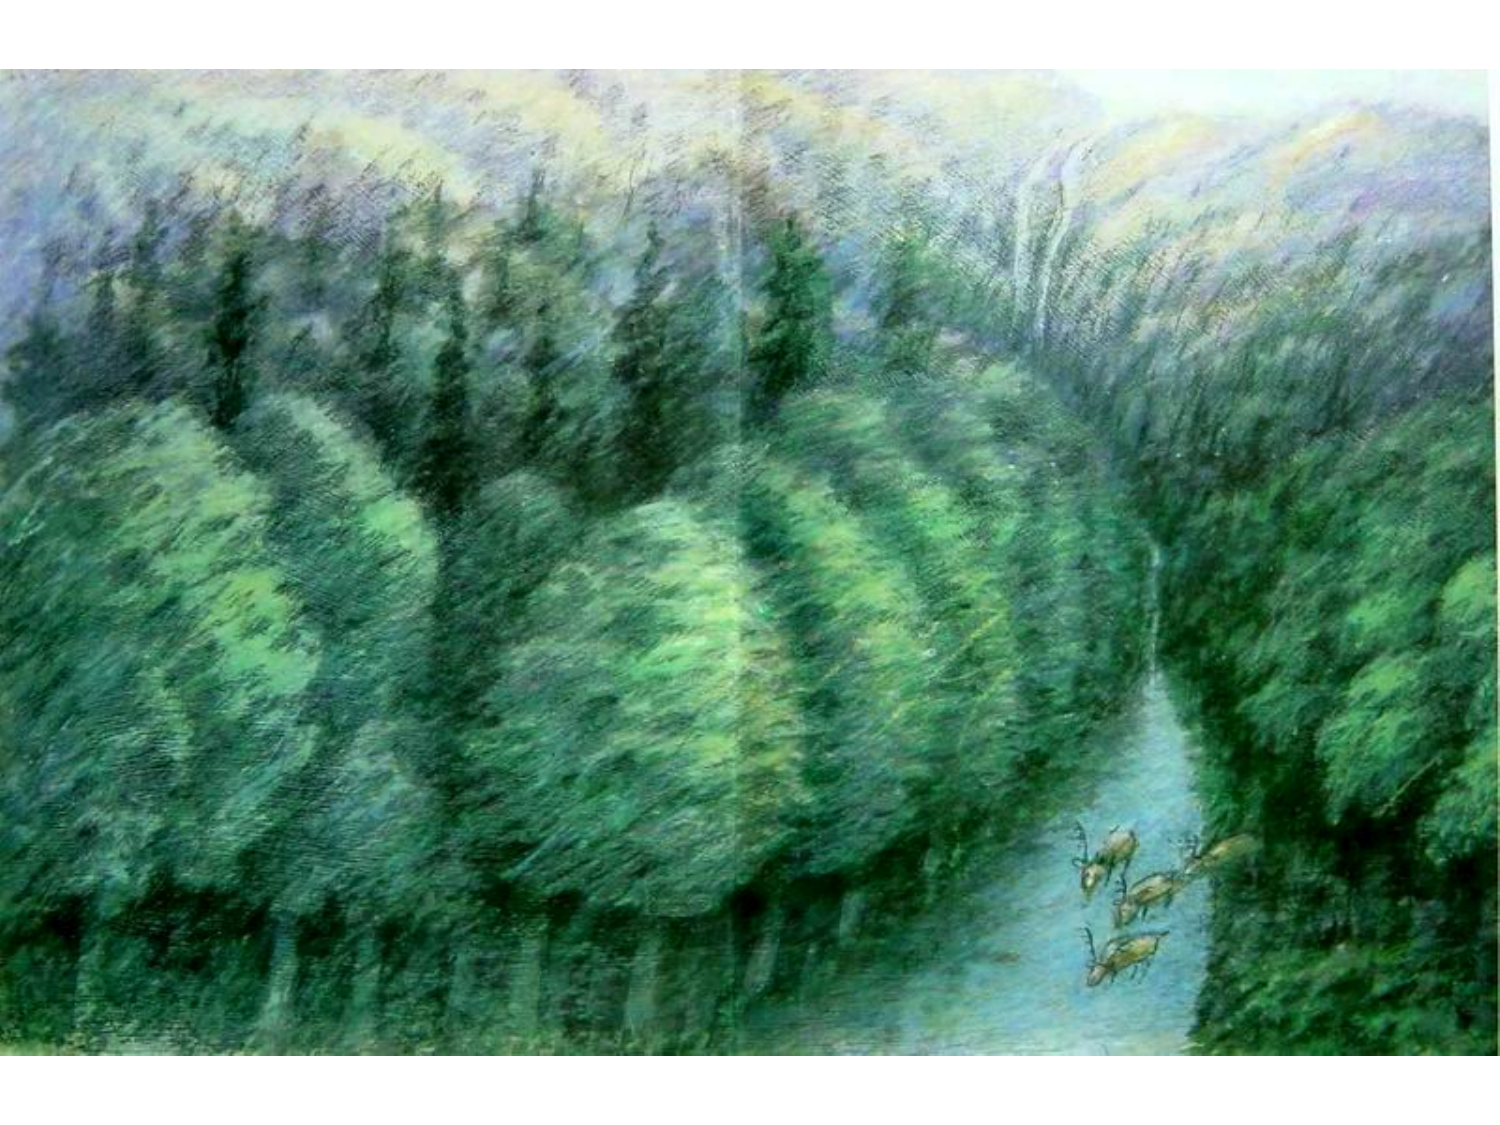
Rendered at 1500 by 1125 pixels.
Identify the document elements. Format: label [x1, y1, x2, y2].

picture [0, 68, 1500, 1056]
